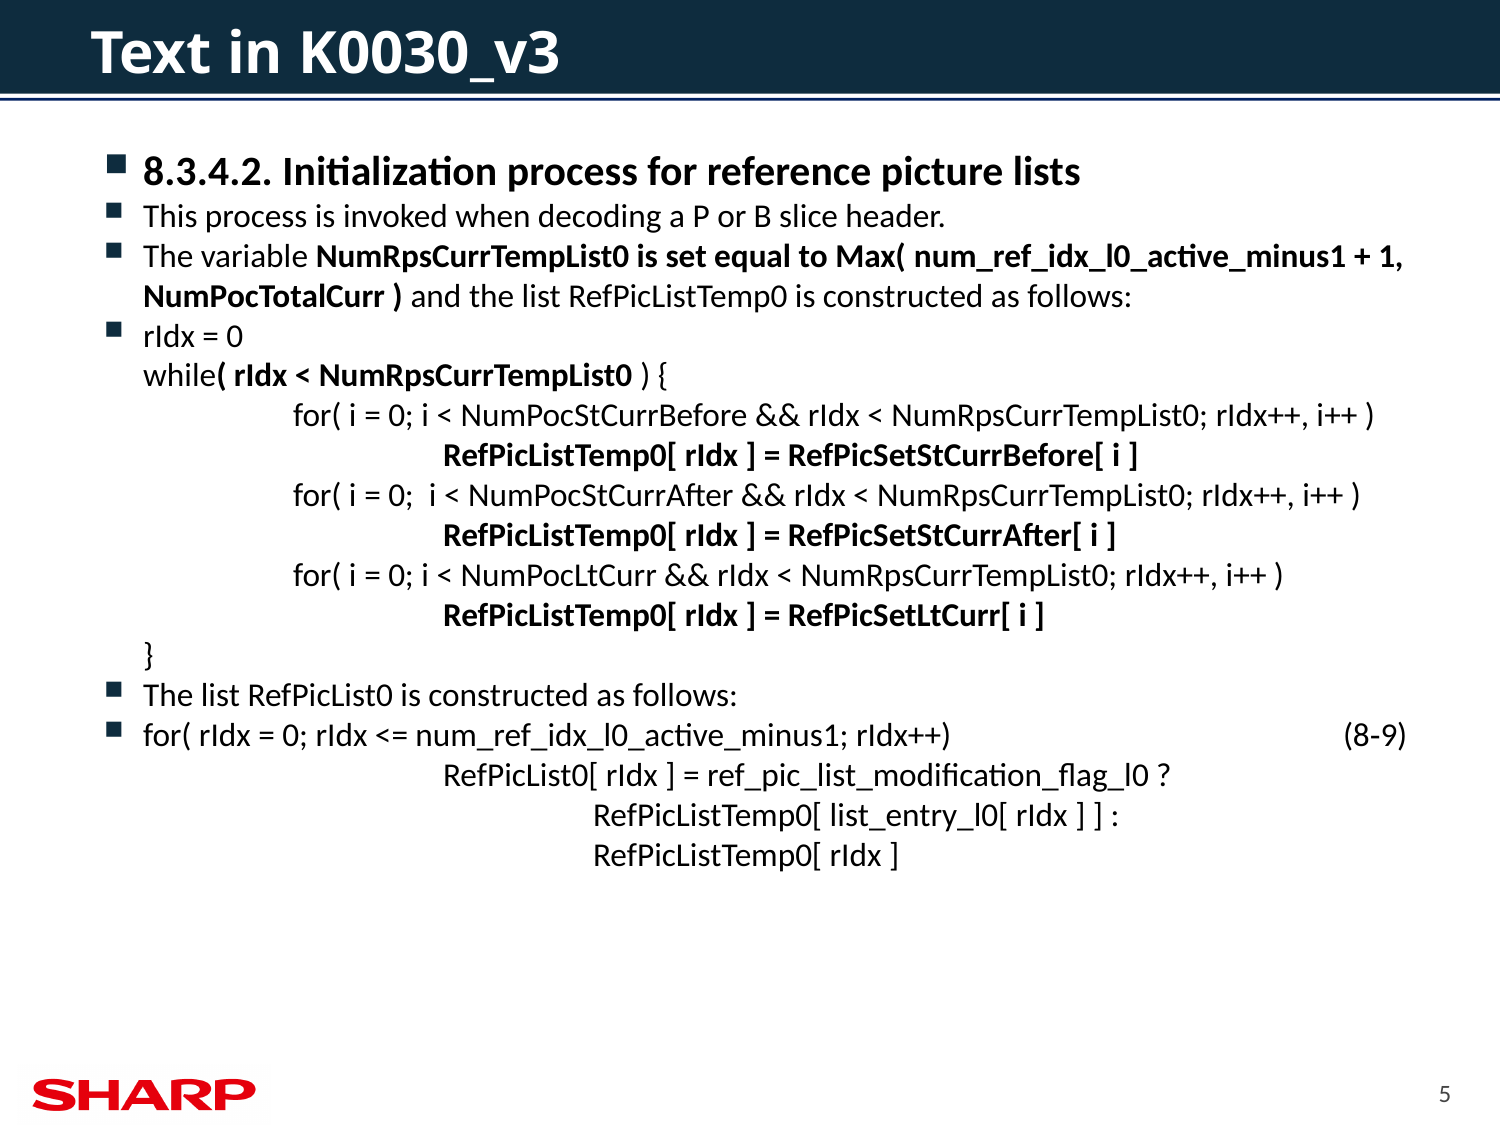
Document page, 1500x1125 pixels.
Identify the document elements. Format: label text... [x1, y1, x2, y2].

picture [17, 1064, 271, 1125]
list 8.3.4.2. Initialization process for reference picture lists This process is invoked when decoding a P or B slice header. The variable NumRpsCurrTempList0 is set equal to Max( num_ref_idx_l0_active_minus1 + 1, NumPocTotalCurr ) and the list RefPicListTemp0 is constructed as follows: rIdx = 0 while( rIdx < NumRpsCurrTempList0 ) { for( i = 0; i < NumPocStCurrBefore && rIdx < NumRpsCurrTempList0; rIdx++, i++ ) RefPicListTemp0[ rIdx ] = RefPicSetStCurrBefore[ i ] for( i = 0; i < NumPocStCurrAfter && rIdx < NumRpsCurrTempList0; rIdx++, i++ ) RefPicListTemp0[ rIdx ] = RefPicSetStCurrAfter[ i ] for( i = 0; i < NumPocLtCurr && rIdx < NumRpsCurrTempList0; rIdx++, i++ ) RefPicListTemp0[ rIdx ] = RefPicSetLtCurr[ i ] } The list RefPicList0 is constructed as follows: for( rIdx = 0; rIdx <= num_ref_idx_l0_active_minus1; rIdx++) (8‑9) RefPicList0[ rIdx ] = ref_pic_list_modification_flag_l0 ? RefPicListTemp0[ list_entry_l0[ rIdx ] ] : RefPicListTemp0[ rIdx ] [74, 128, 1426, 1051]
slide_number 5 [1345, 1062, 1467, 1108]
title Text in K0030_v3 [74, 15, 1426, 85]
